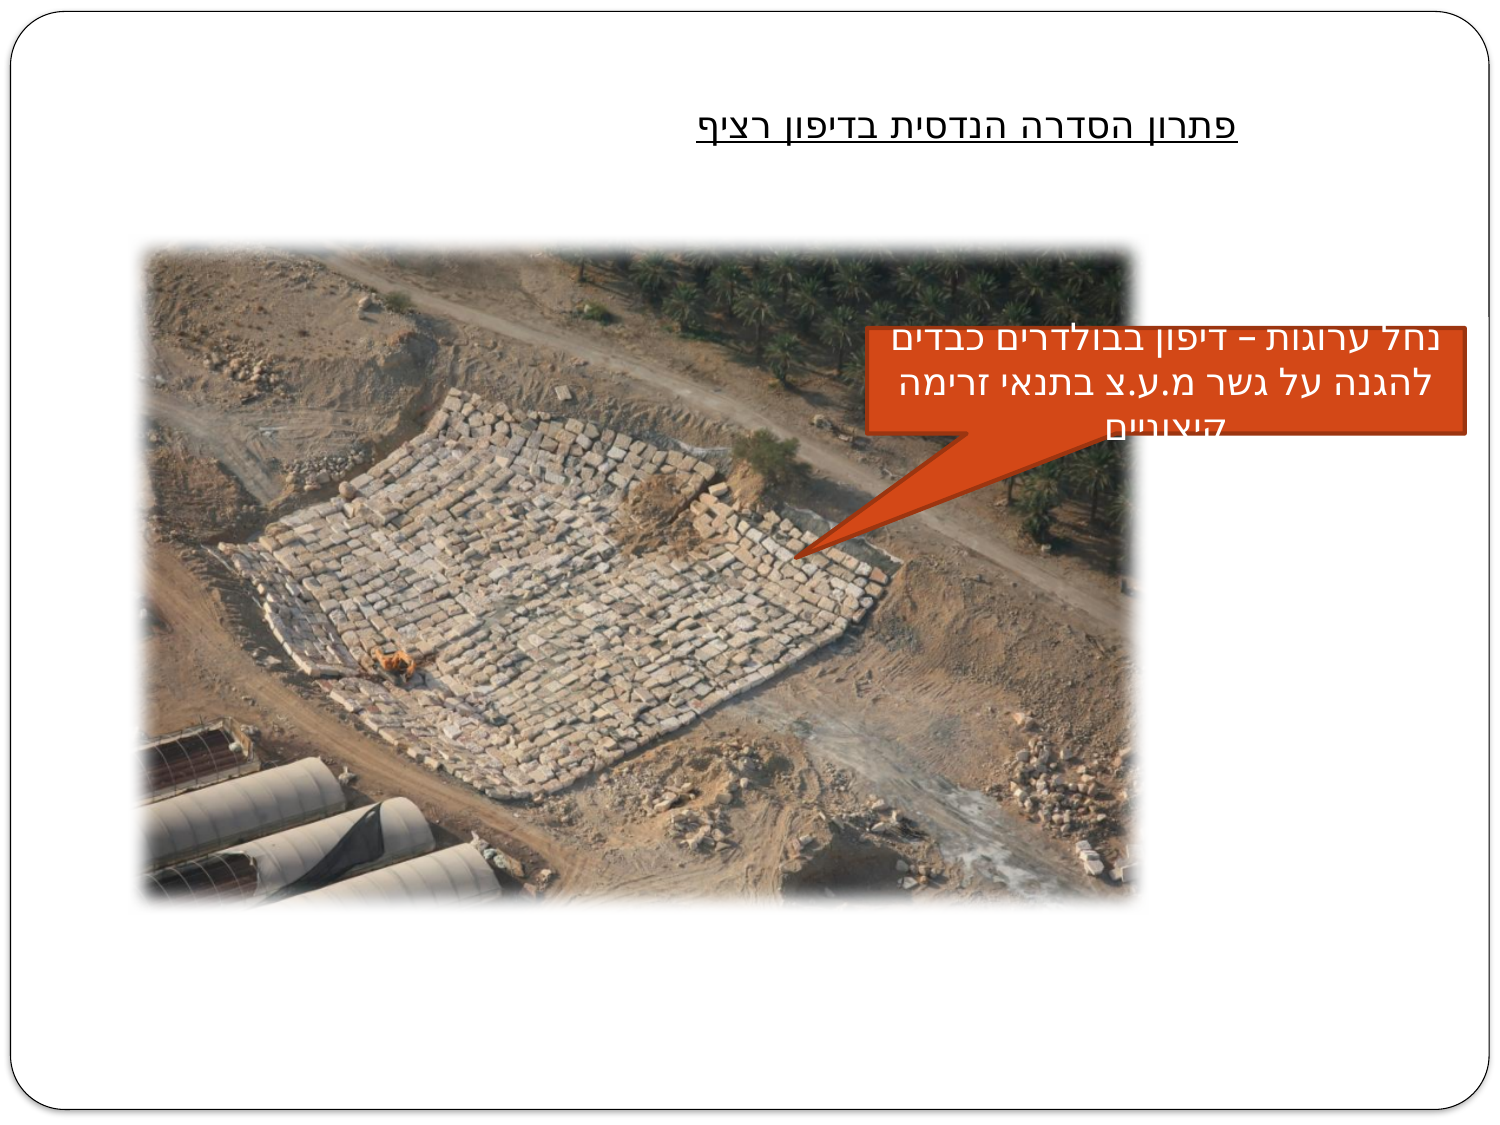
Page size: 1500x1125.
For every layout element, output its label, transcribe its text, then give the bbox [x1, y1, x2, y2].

text_box פתרון הסדרה הנדסית בדיפון רציף [681, 93, 1253, 154]
text_box נחל ערוגות – דיפון בבולדרים כבדים להגנה על גשר מ.ע.צ בתנאי זרימה קיצוניים [1153, 325, 1467, 436]
picture [128, 234, 1149, 915]
